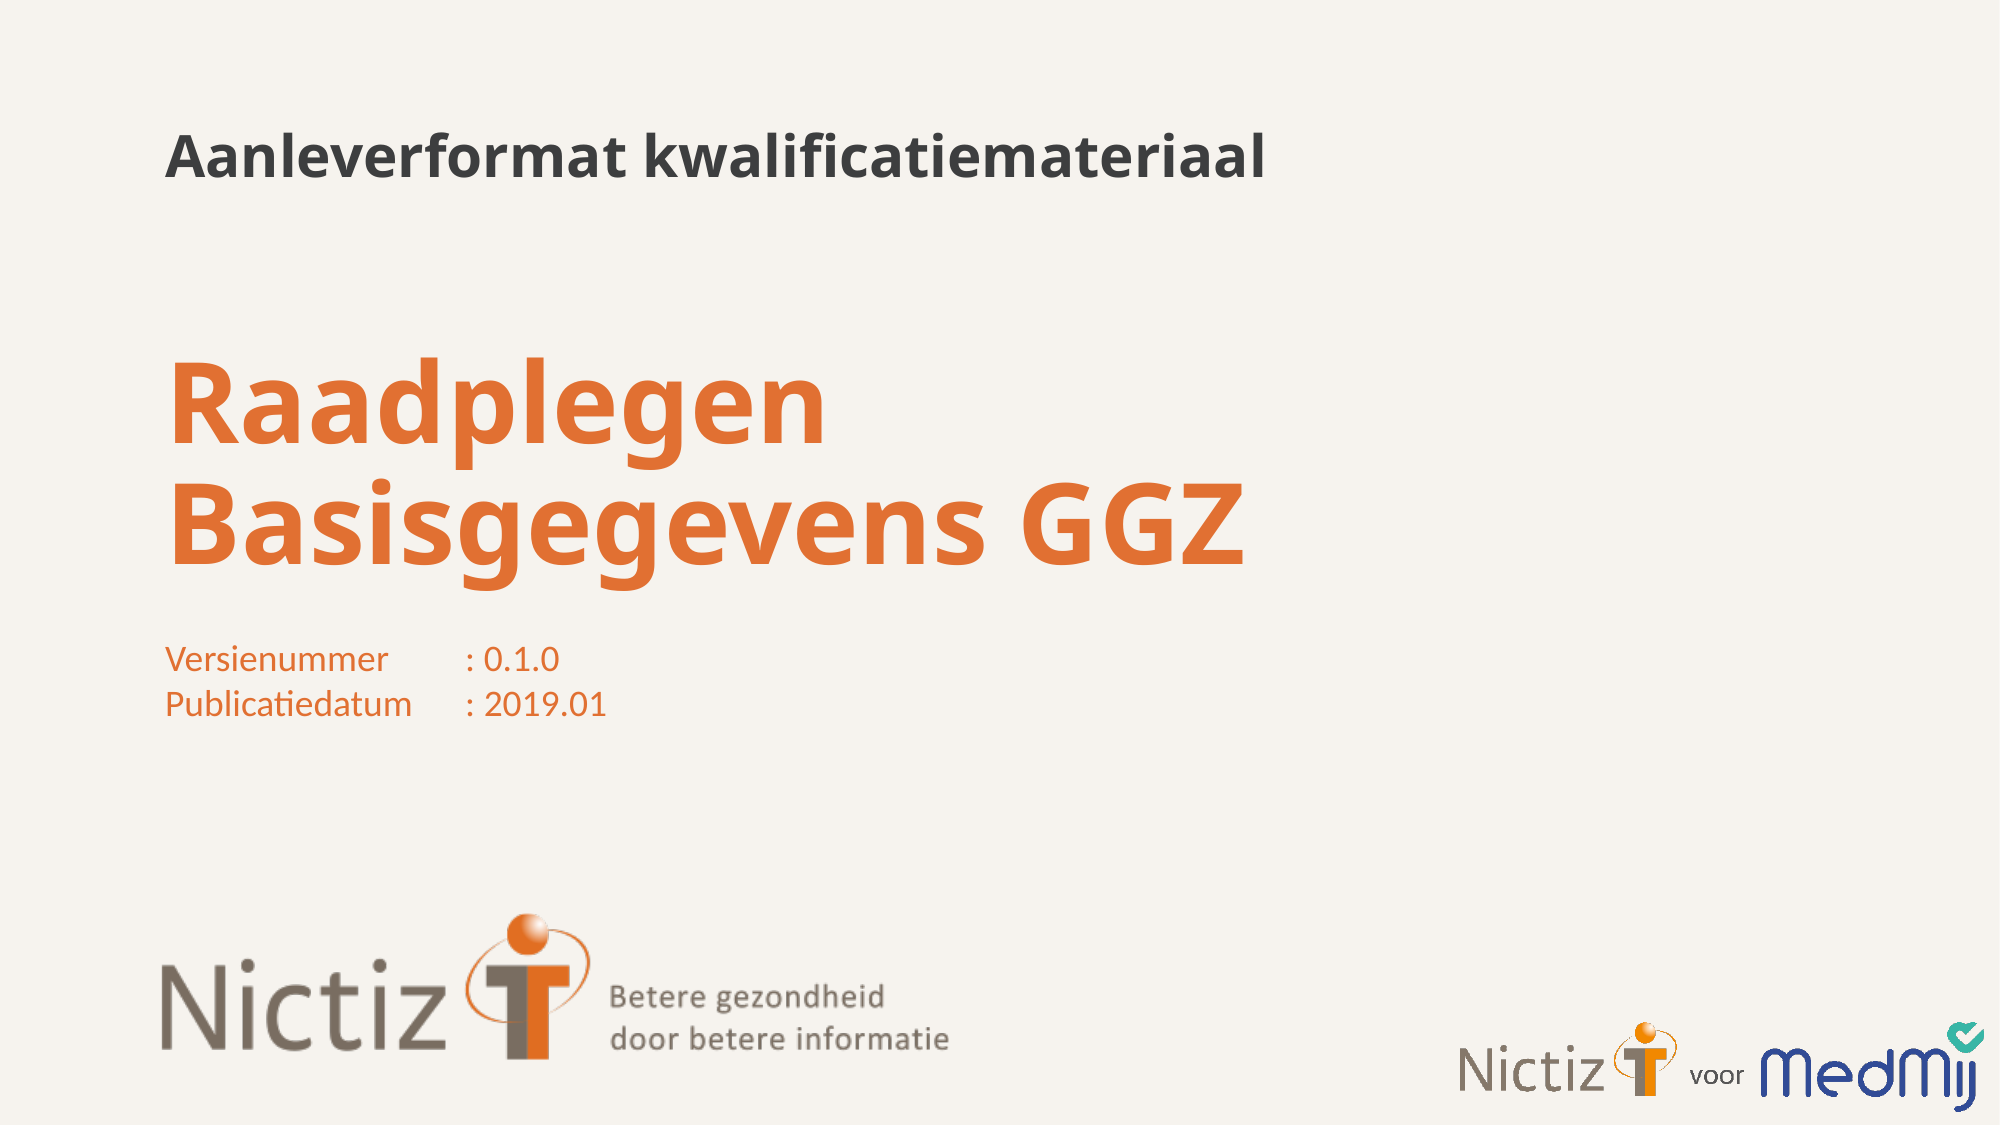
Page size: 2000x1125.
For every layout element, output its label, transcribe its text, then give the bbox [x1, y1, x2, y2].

text_box Versienummer : 0.1.0 Publicatiedatum : 2019.01 [150, 626, 782, 732]
picture [150, 897, 961, 1075]
subtitle Aanleverformat kwalificatiemateriaal [150, 94, 1699, 236]
title Raadplegen Basisgegevens GGZ [150, 338, 1926, 627]
picture [1457, 1019, 1988, 1113]
